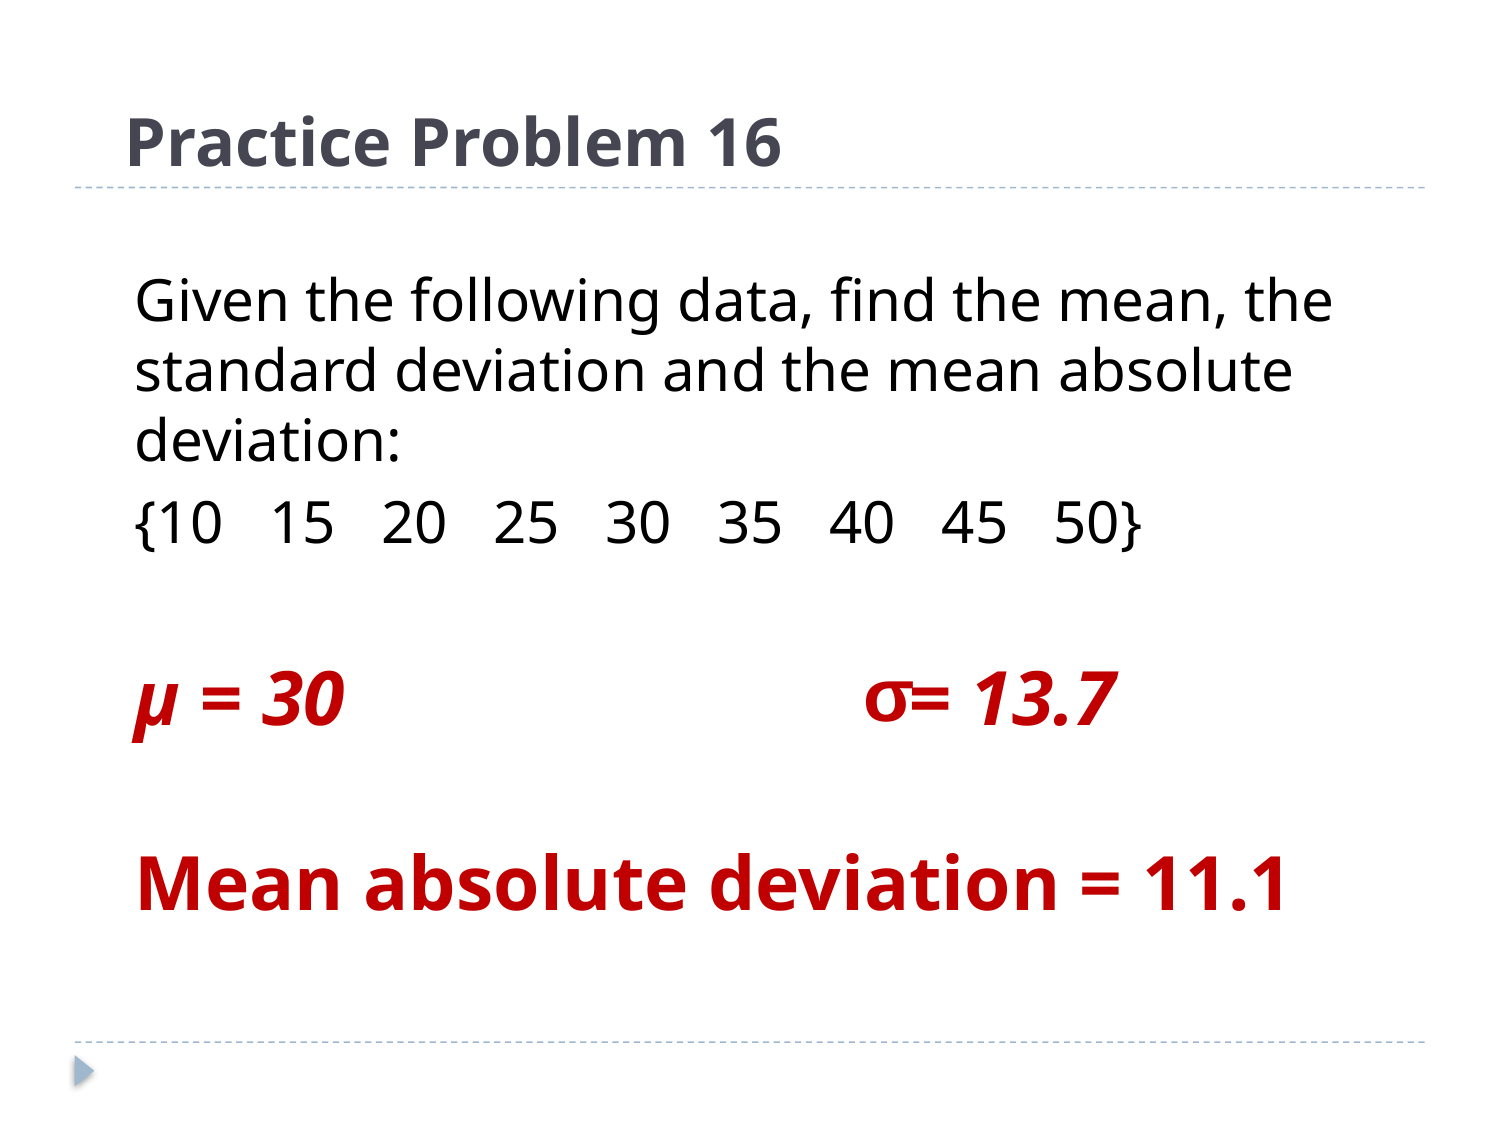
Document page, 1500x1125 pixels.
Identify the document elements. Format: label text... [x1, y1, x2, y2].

title Practice Problem 16 [75, 24, 1425, 188]
list Given the following data, find the mean, the standard deviation and the mean absolute deviation: {10 15 20 25 30 35 40 45 50} µ = 30 = 13.7 Mean absolute deviation = 11.1 [75, 255, 1436, 1047]
text_box σ [838, 639, 933, 744]
